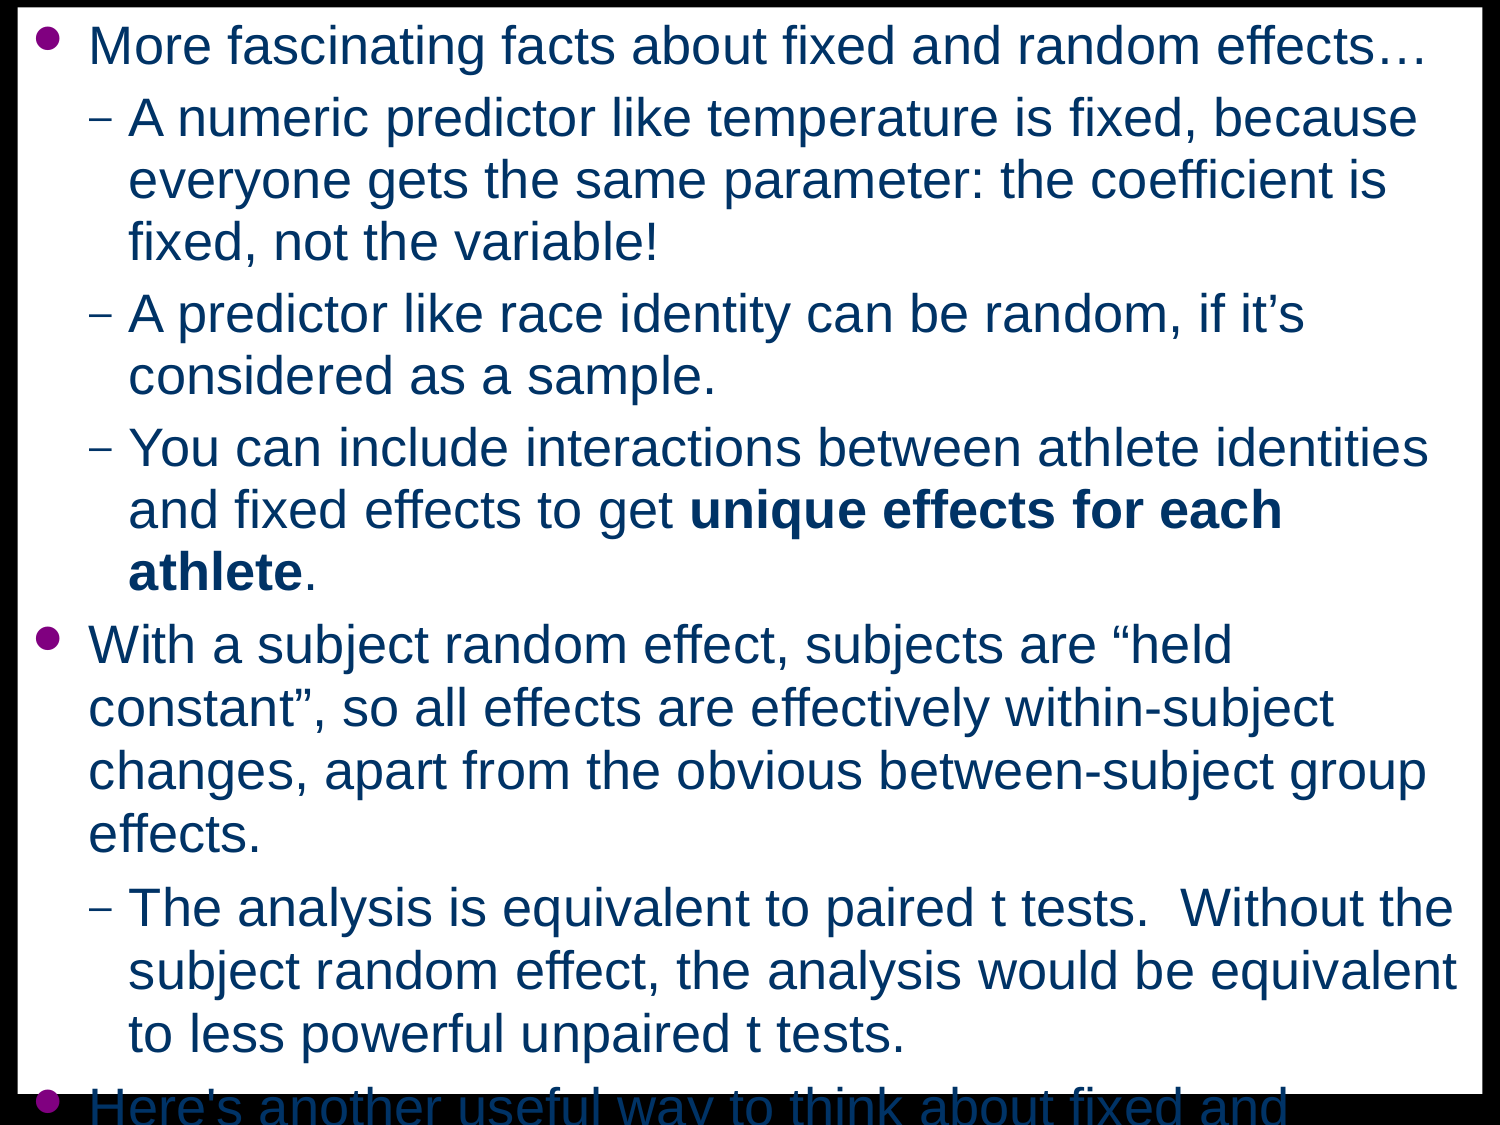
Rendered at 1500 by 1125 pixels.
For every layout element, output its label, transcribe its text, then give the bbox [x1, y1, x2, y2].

list More fascinating facts about fixed and random effects… A numeric predictor like temperature is fixed, because everyone gets the same parameter: the coefficient is fixed, not the variable! A predictor like race identity can be random, if it’s considered as a sample. You can include interactions between athlete identities and fixed effects to get unique effects for each athlete. With a subject random effect, subjects are “held constant”, so all effects are effectively within-subject changes, apart from the obvious between-subject group effects. The analysis is equivalent to paired t tests. Without the subject random effect, the analysis would be equivalent to less powerful unpaired t tests. Here's another useful way to think about fixed and random effects… With fixed effects we estimate and account for means, differences between means, or the mean effect of differences in a numeric predictor. With random effects, we can still estimate the individual means (e.g., for each athlete), but we really account for variation, and we summarize it as a standard deviation. [17, 7, 1483, 1094]
